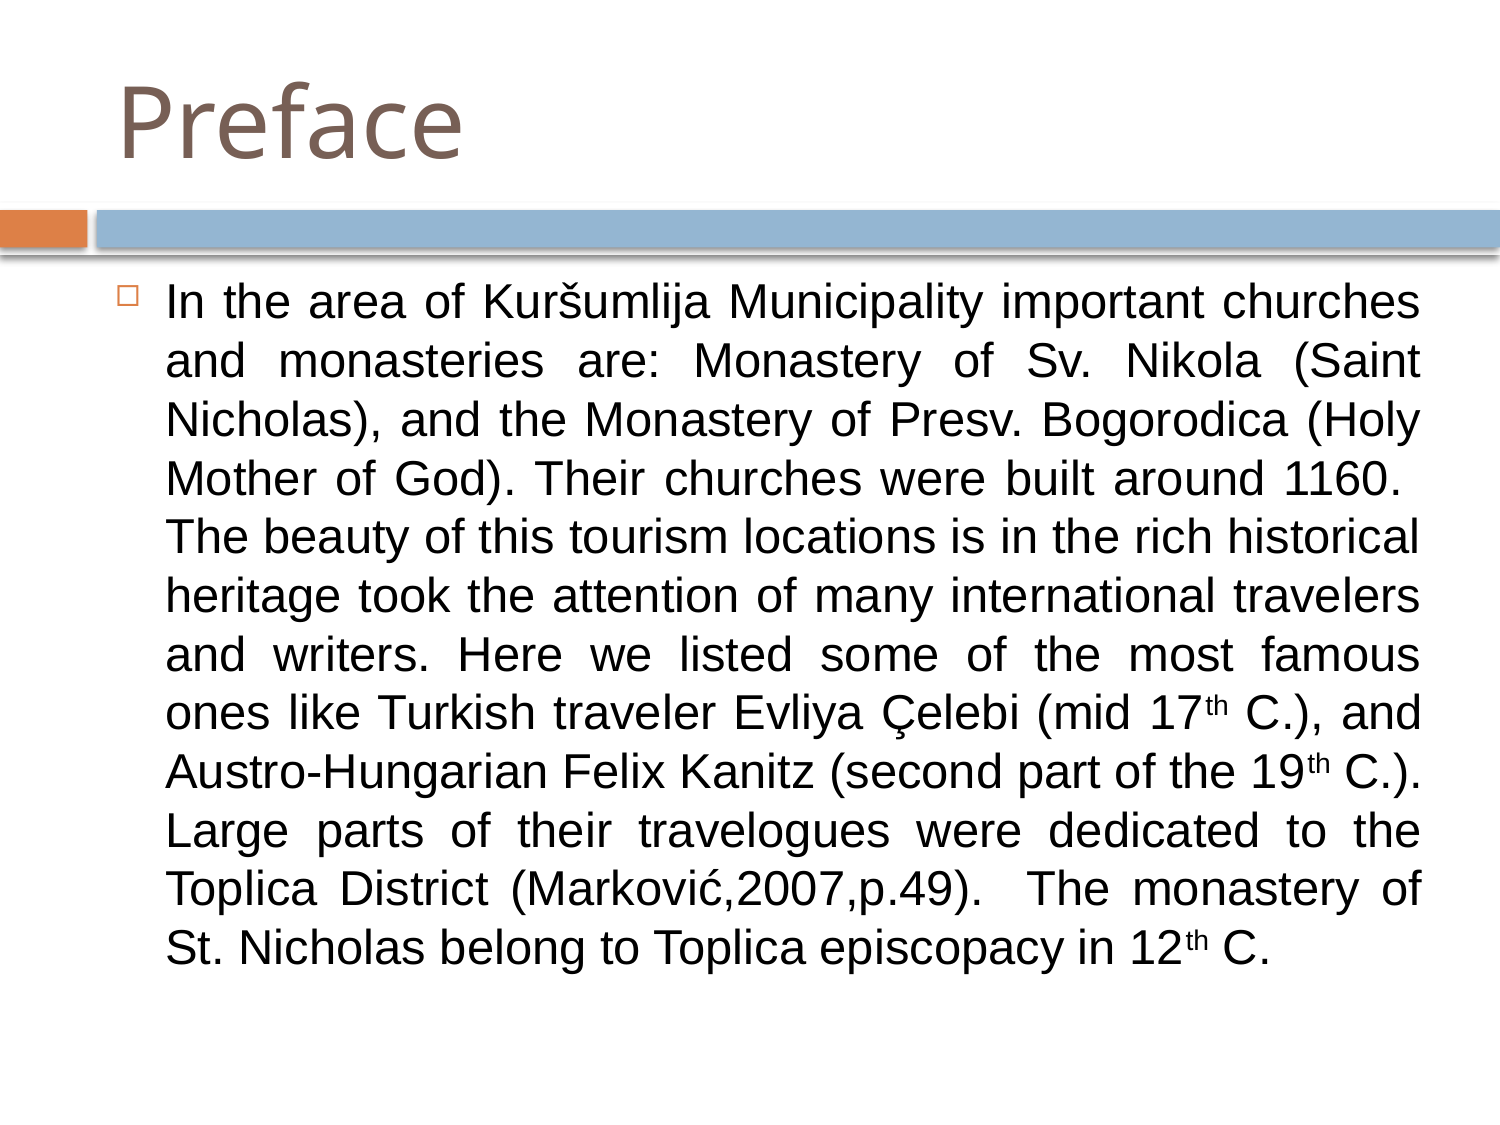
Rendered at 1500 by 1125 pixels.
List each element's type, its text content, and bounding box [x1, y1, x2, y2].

list In the area of Kuršumlija Municipality important churches and monasteries are: Monastery of Sv. Nikola (Saint Nicholas), and the Monastery of Presv. Bogorodica (Holy Mother of God). Their churches were built around 1160. The beauty of this tourism locations is in the rich historical heritage took the attention of many international travelers and writers. Here we listed some of the most famous ones like Turkish traveler Evliya Çelebi (mid 17th C.), and Austro-Hungarian Felix Kanitz (second part of the 19th C.). Large parts of their travelogues were dedicated to the Toplica District (Marković,2007,p.49). The monastery of St. Nicholas belong to Toplica episcopacy in 12th C. [100, 262, 1438, 1000]
title Preface [100, 37, 1438, 200]
